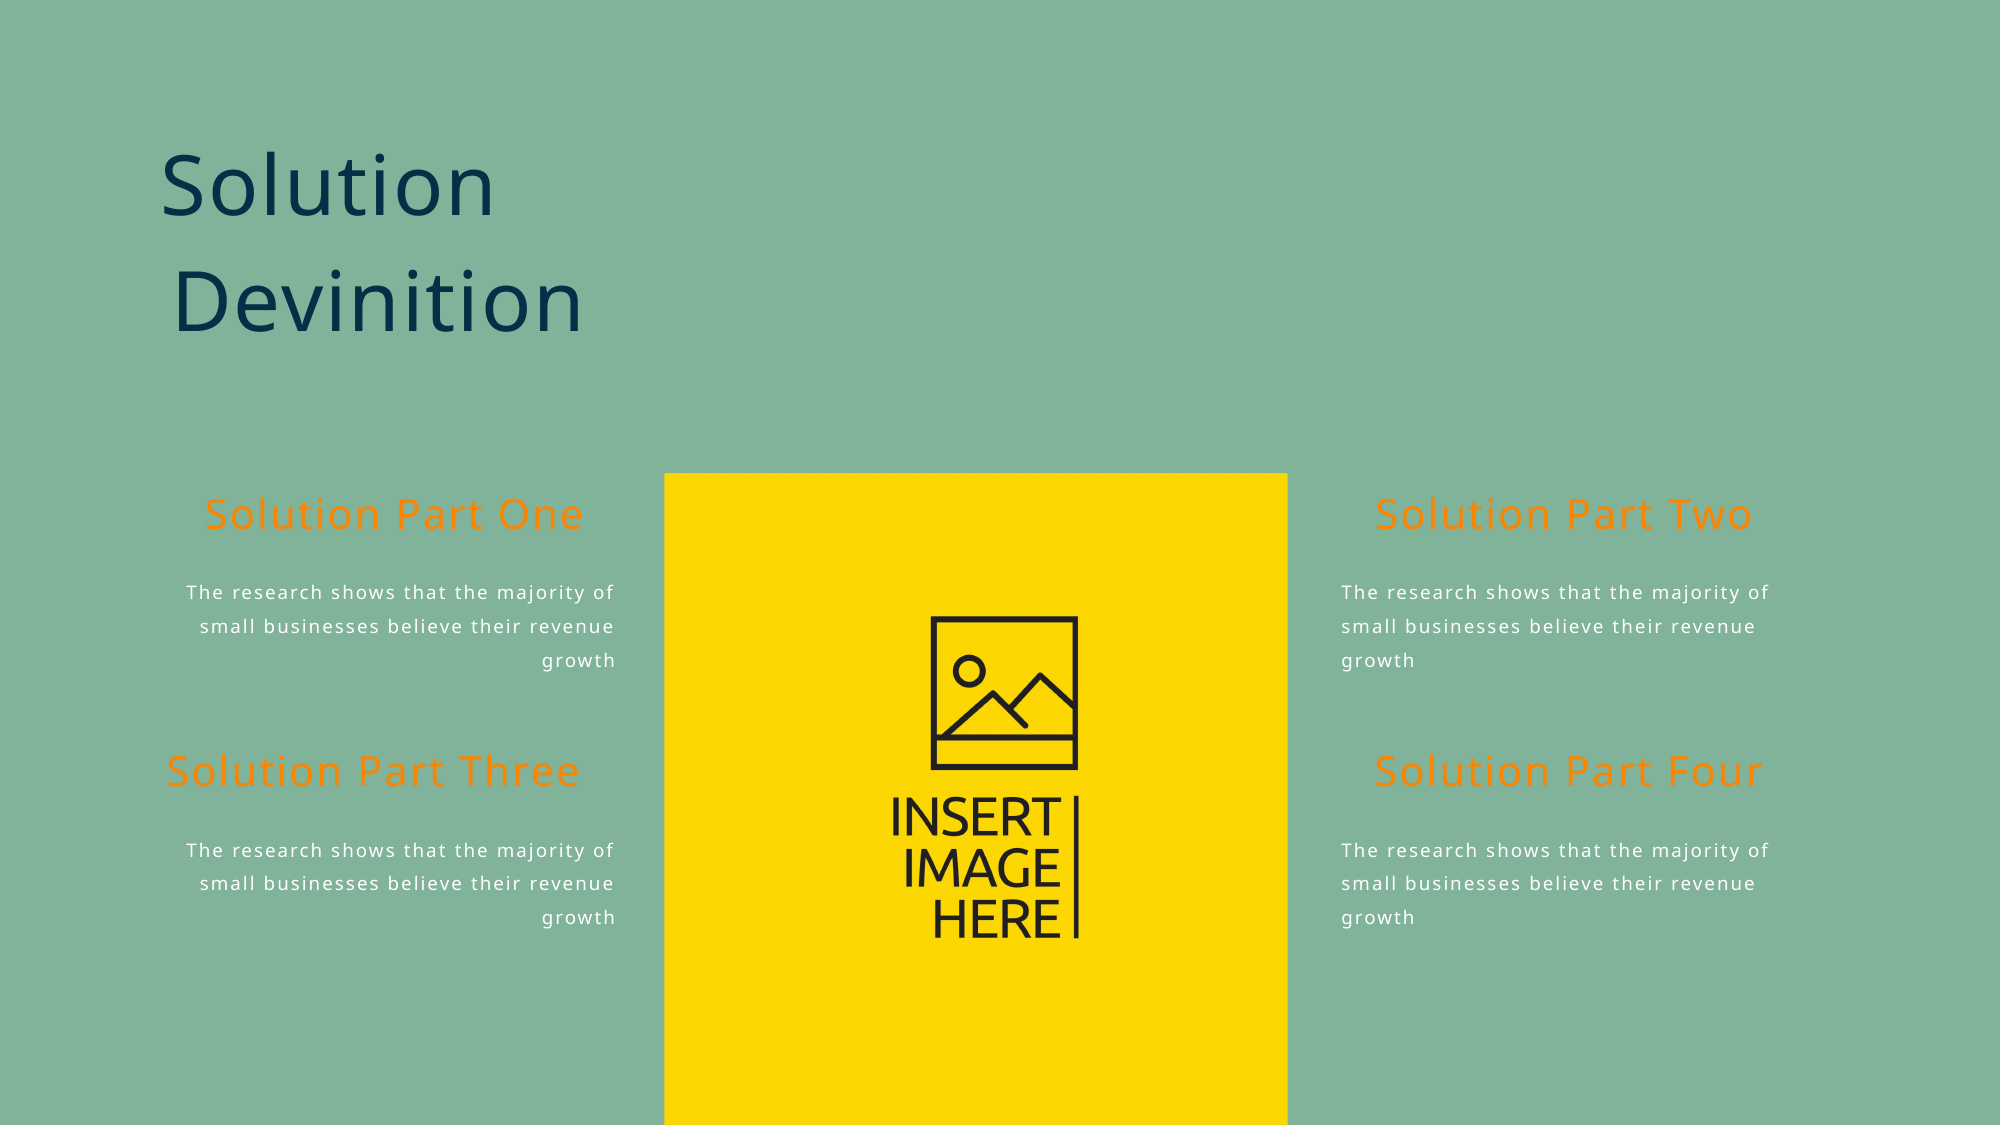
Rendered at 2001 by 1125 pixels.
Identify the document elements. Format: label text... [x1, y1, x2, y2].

text_box The research shows that the majority of small businesses believe their revenue growth [1326, 562, 1803, 679]
text_box Solution Part Four [1359, 737, 1779, 803]
picture [664, 473, 1288, 1125]
text_box Solution Part One [189, 480, 599, 546]
text_box Solution [146, 124, 513, 240]
text_box The research shows that the majority of small businesses believe their revenue growth [158, 562, 630, 679]
text_box Devinition [156, 240, 601, 356]
text_box Solution Part Two [1360, 480, 1768, 546]
text_box Solution Part Three [151, 737, 595, 803]
text_box [0, 0, 2000, 1125]
text_box The research shows that the majority of small businesses believe their revenue growth [158, 819, 630, 936]
text_box The research shows that the majority of small businesses believe their revenue growth [1326, 819, 1803, 936]
